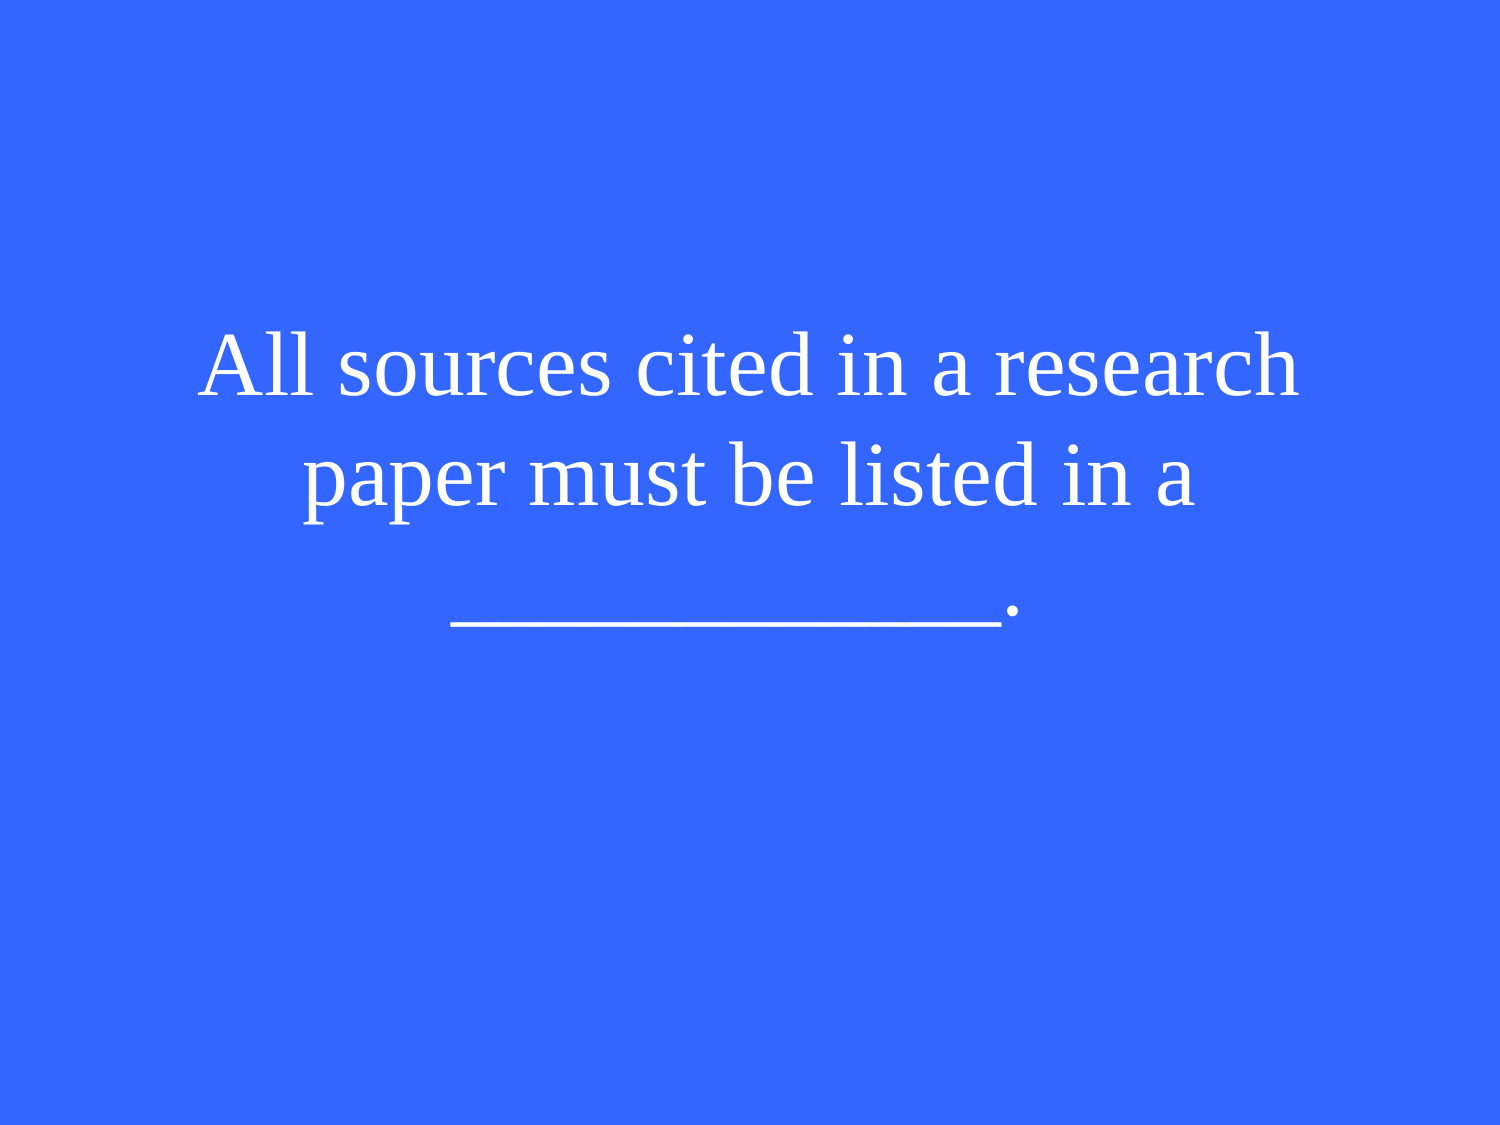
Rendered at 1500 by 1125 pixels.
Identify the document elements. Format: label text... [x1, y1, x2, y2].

title All sources cited in a research paper must be listed in a ____________. [112, 374, 1388, 563]
